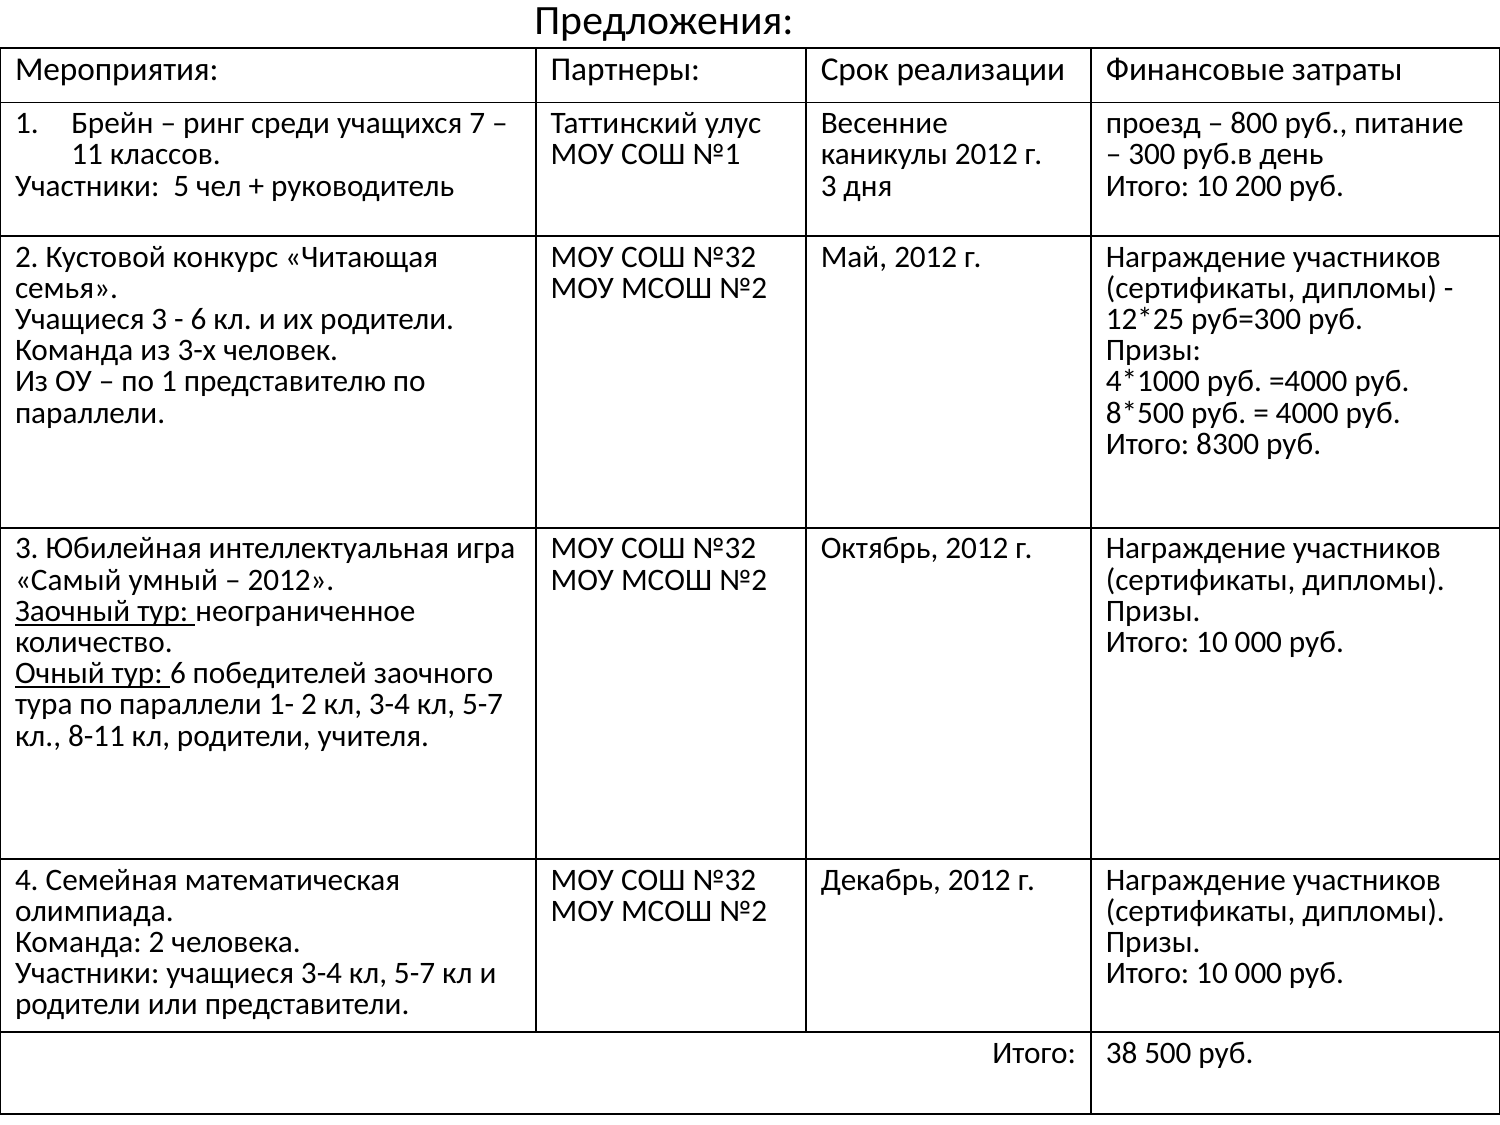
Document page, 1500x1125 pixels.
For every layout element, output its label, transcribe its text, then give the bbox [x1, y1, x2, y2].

table_cell МОУ СОШ №32 МОУ МСОШ №2 [537, 529, 805, 858]
table_cell проезд – 800 руб., питание – 300 руб.в день Итого: 10 200 руб. [1092, 103, 1499, 235]
table_cell 4. Семейная математическая олимпиада. Команда: 2 человека. Участники: учащиеся 3-4 кл, 5-7 кл и родители или представители. [1, 860, 535, 1031]
table_cell Таттинский улус МОУ СОШ №1 [537, 103, 805, 235]
table_header Партнеры: [537, 49, 805, 102]
table_cell 38 500 руб. [1092, 1033, 1499, 1113]
table_cell 3. Юбилейная интеллектуальная игра «Самый умный – 2012». Заочный тур: неограниченное количество. Очный тур: 6 победителей заочного тура по параллели 1- 2 кл, 3-4 кл, 5-7 кл., 8-11 кл, родители, учителя. [1, 529, 535, 858]
table_cell Награждение участников (сертификаты, дипломы). Призы. Итого: 10 000 руб. [1092, 529, 1499, 858]
table_cell Брейн – ринг среди учащихся 7 – 11 классов. Участники: 5 чел + руководитель [1, 103, 535, 235]
title Предложения: [70, 0, 1258, 36]
table_cell Декабрь, 2012 г. [807, 860, 1090, 1031]
table_cell МОУ СОШ №32 МОУ МСОШ №2 [537, 860, 805, 1031]
table_cell МОУ СОШ №32 МОУ МСОШ №2 [537, 237, 805, 527]
table_header Срок реализации [807, 49, 1090, 102]
table_cell 2. Кустовой конкурс «Читающая семья». Учащиеся 3 - 6 кл. и их родители. Команда из 3-х человек. Из ОУ – по 1 представителю по параллели. [1, 237, 535, 527]
table_cell Октябрь, 2012 г. [807, 529, 1090, 858]
table_cell Награждение участников (сертификаты, дипломы). Призы. Итого: 10 000 руб. [1092, 860, 1499, 1031]
table_cell Итого: [1, 1033, 1090, 1113]
table_cell Награждение участников (сертификаты, дипломы) - 12*25 руб=300 руб. Призы: 4*1000 руб. =4000 руб. 8*500 руб. = 4000 руб. Итого: 8300 руб. [1092, 237, 1499, 527]
table_cell Весенние каникулы 2012 г. 3 дня [807, 103, 1090, 235]
table_cell Май, 2012 г. [807, 237, 1090, 527]
table_header Финансовые затраты [1092, 49, 1499, 102]
table_header Мероприятия: [1, 49, 535, 102]
